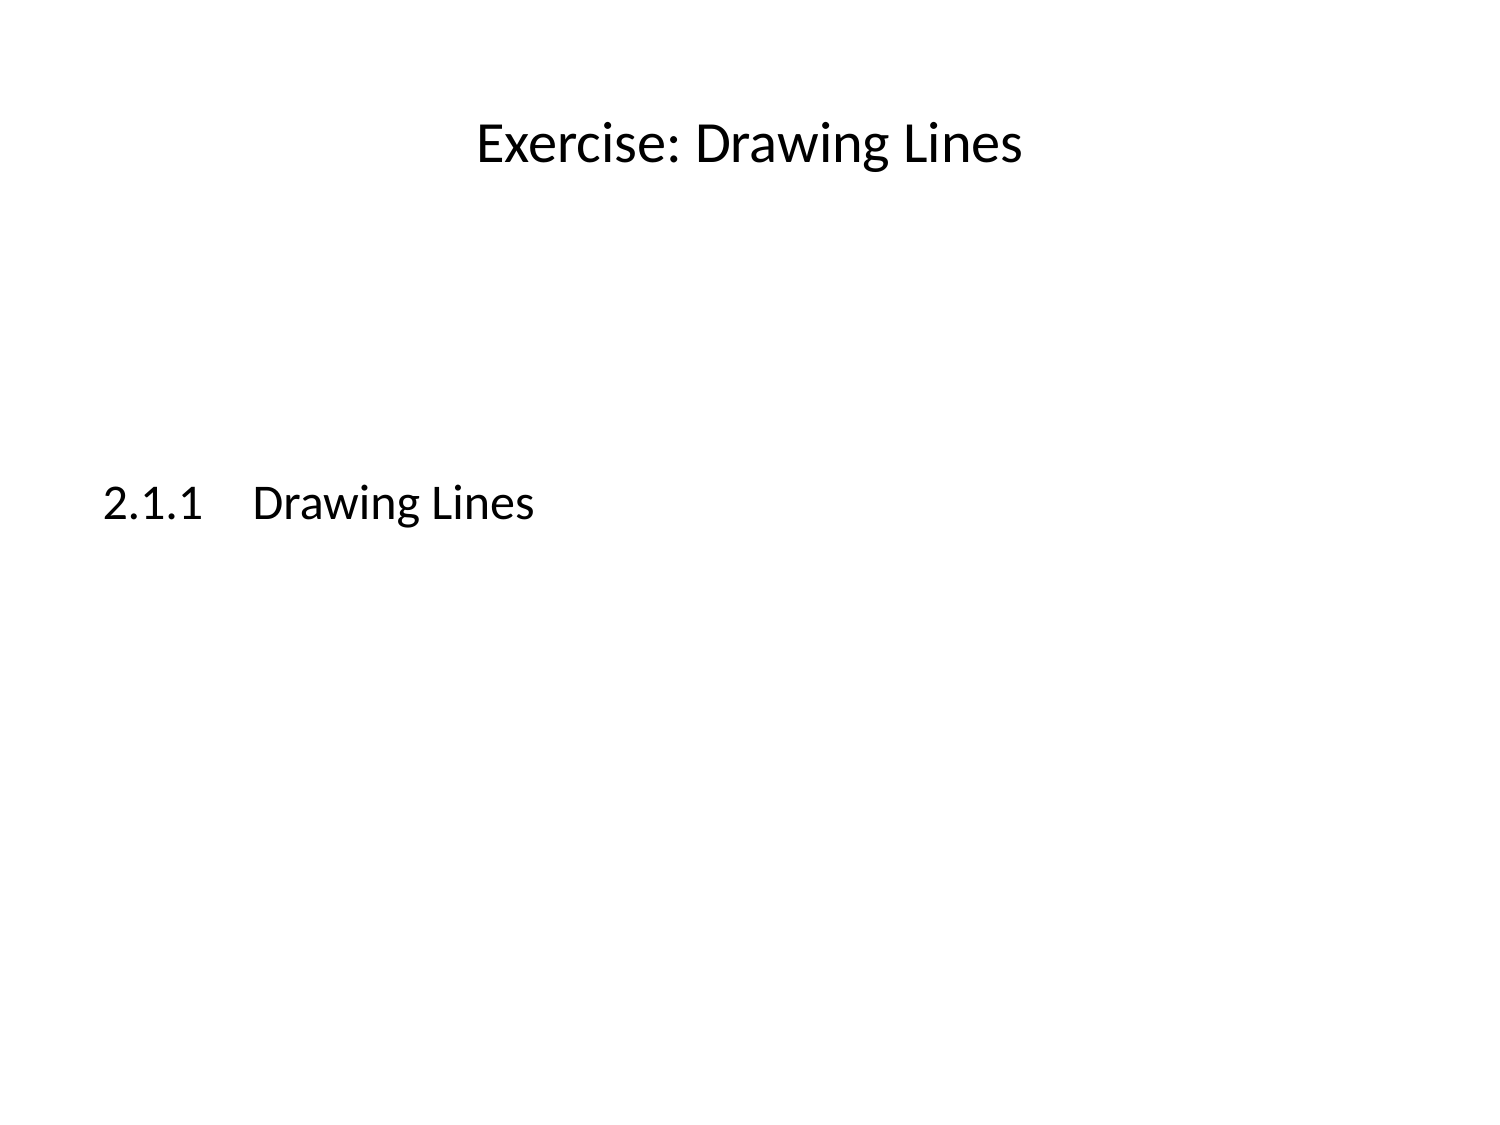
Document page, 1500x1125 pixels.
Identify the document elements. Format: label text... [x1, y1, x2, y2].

list 2.1.1 Drawing Lines [87, 462, 1138, 813]
title Exercise: Drawing Lines [75, 45, 1425, 233]
